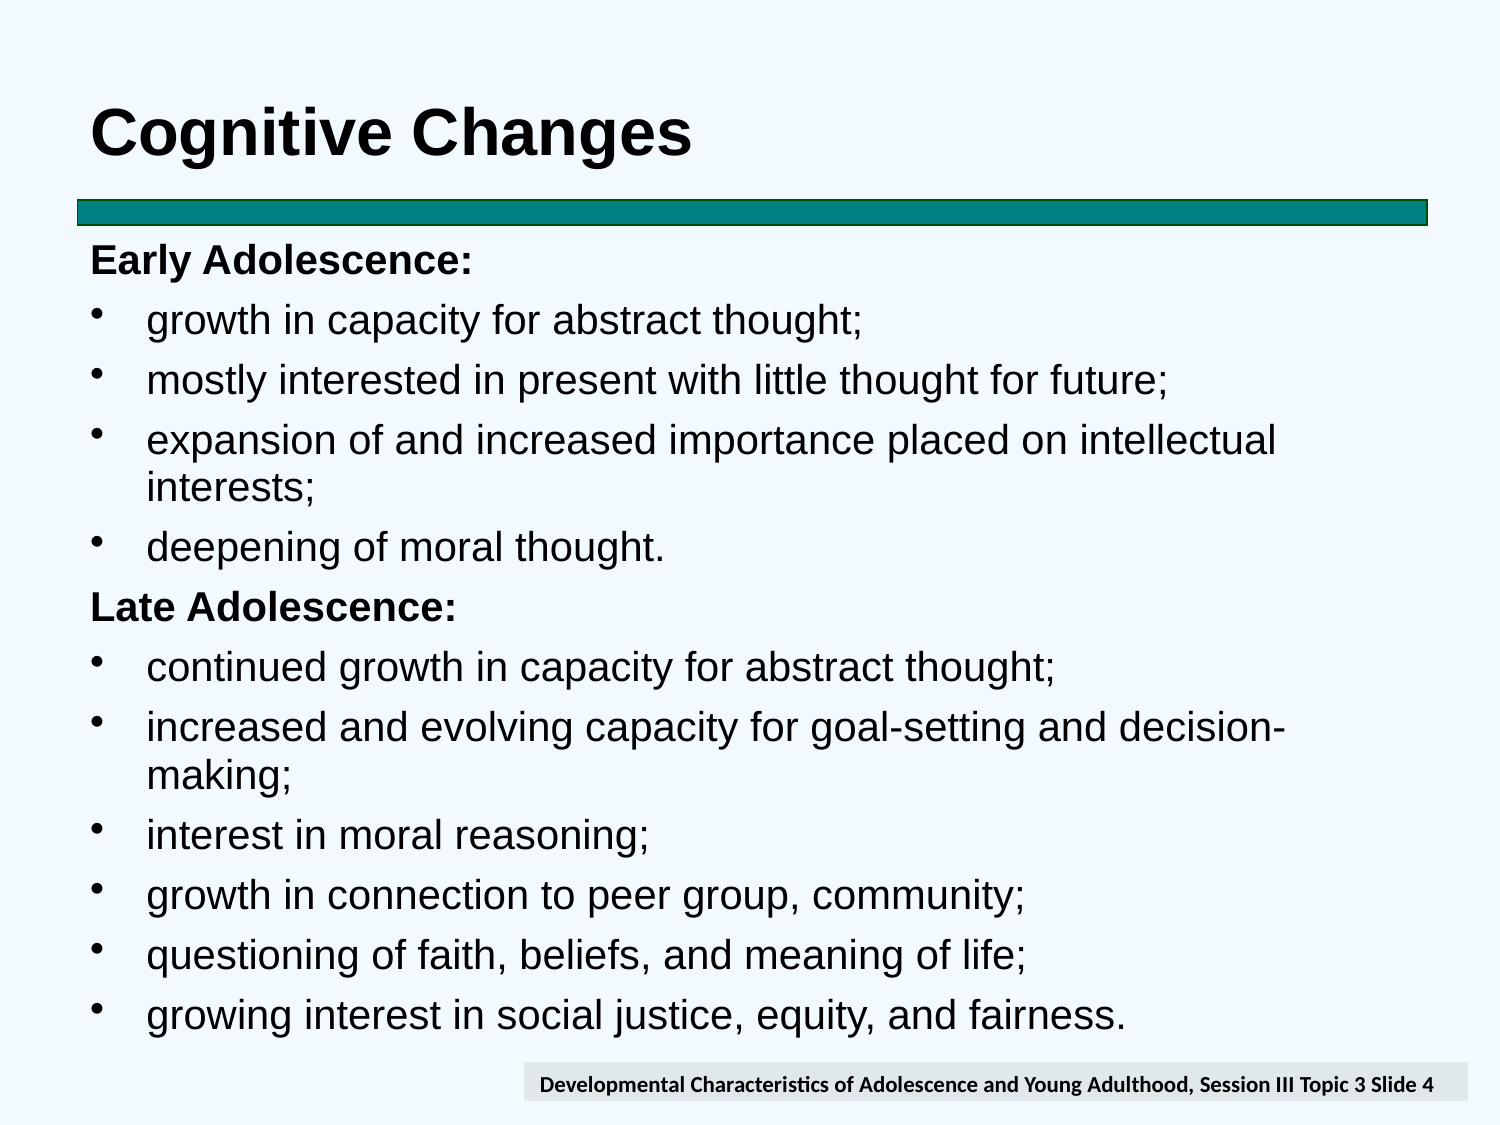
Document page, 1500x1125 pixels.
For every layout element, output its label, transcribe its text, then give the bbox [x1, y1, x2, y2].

title Cognitive Changes [75, 41, 1425, 228]
text_box Developmental Characteristics of Adolescence and Young Adulthood, Session III Topic 3 Slide 4 [524, 1062, 1467, 1100]
list Early Adolescence: growth in capacity for abstract thought; mostly interested in present with little thought for future; expansion of and increased importance placed on intellectual interests; deepening of moral thought. Late Adolescence: continued growth in capacity for abstract thought; increased and evolving capacity for goal-setting and decision-making; interest in moral reasoning; growth in connection to peer group, community; questioning of faith, beliefs, and meaning of life; growing interest in social justice, equity, and fairness. [75, 228, 1425, 1029]
